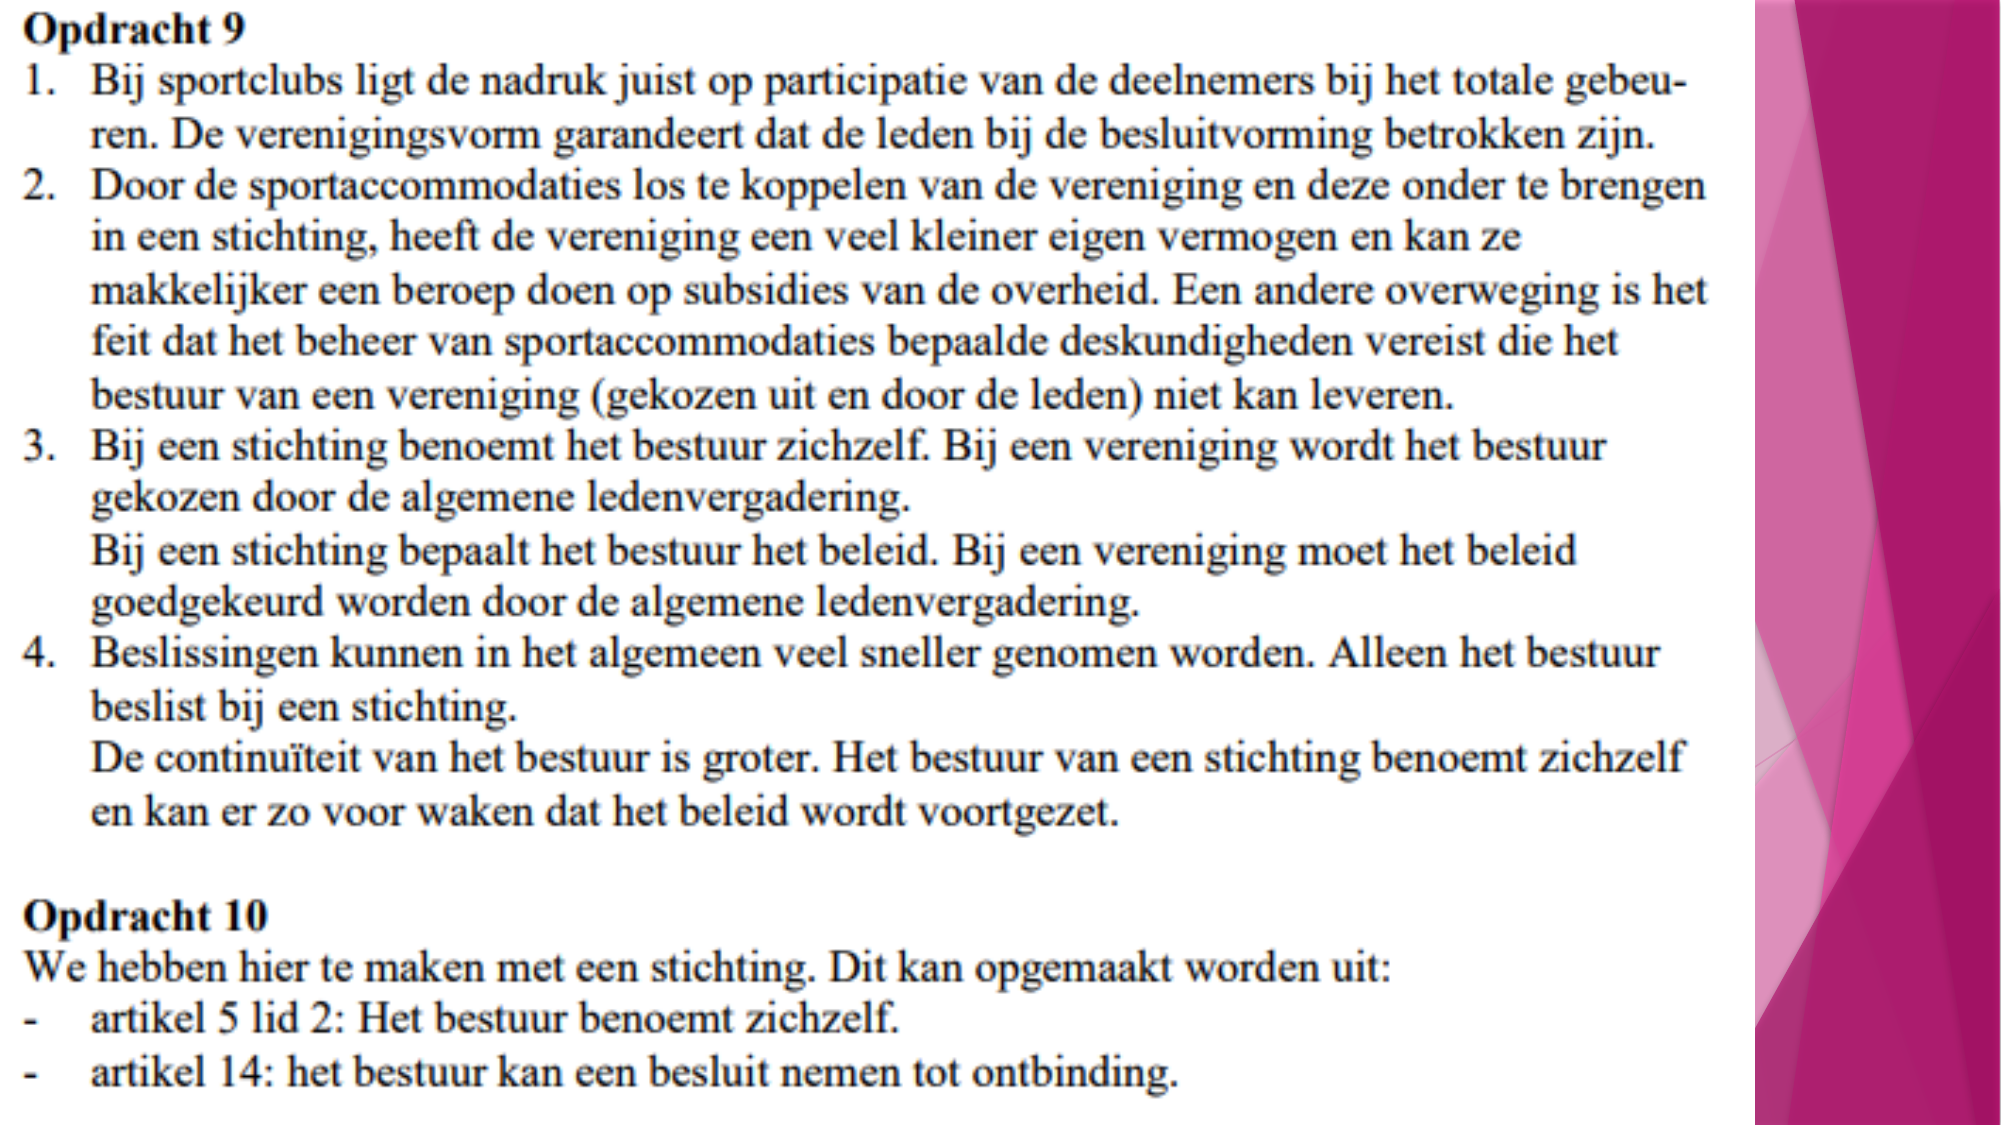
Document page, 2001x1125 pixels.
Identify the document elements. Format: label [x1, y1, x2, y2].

picture [0, 0, 1756, 1125]
